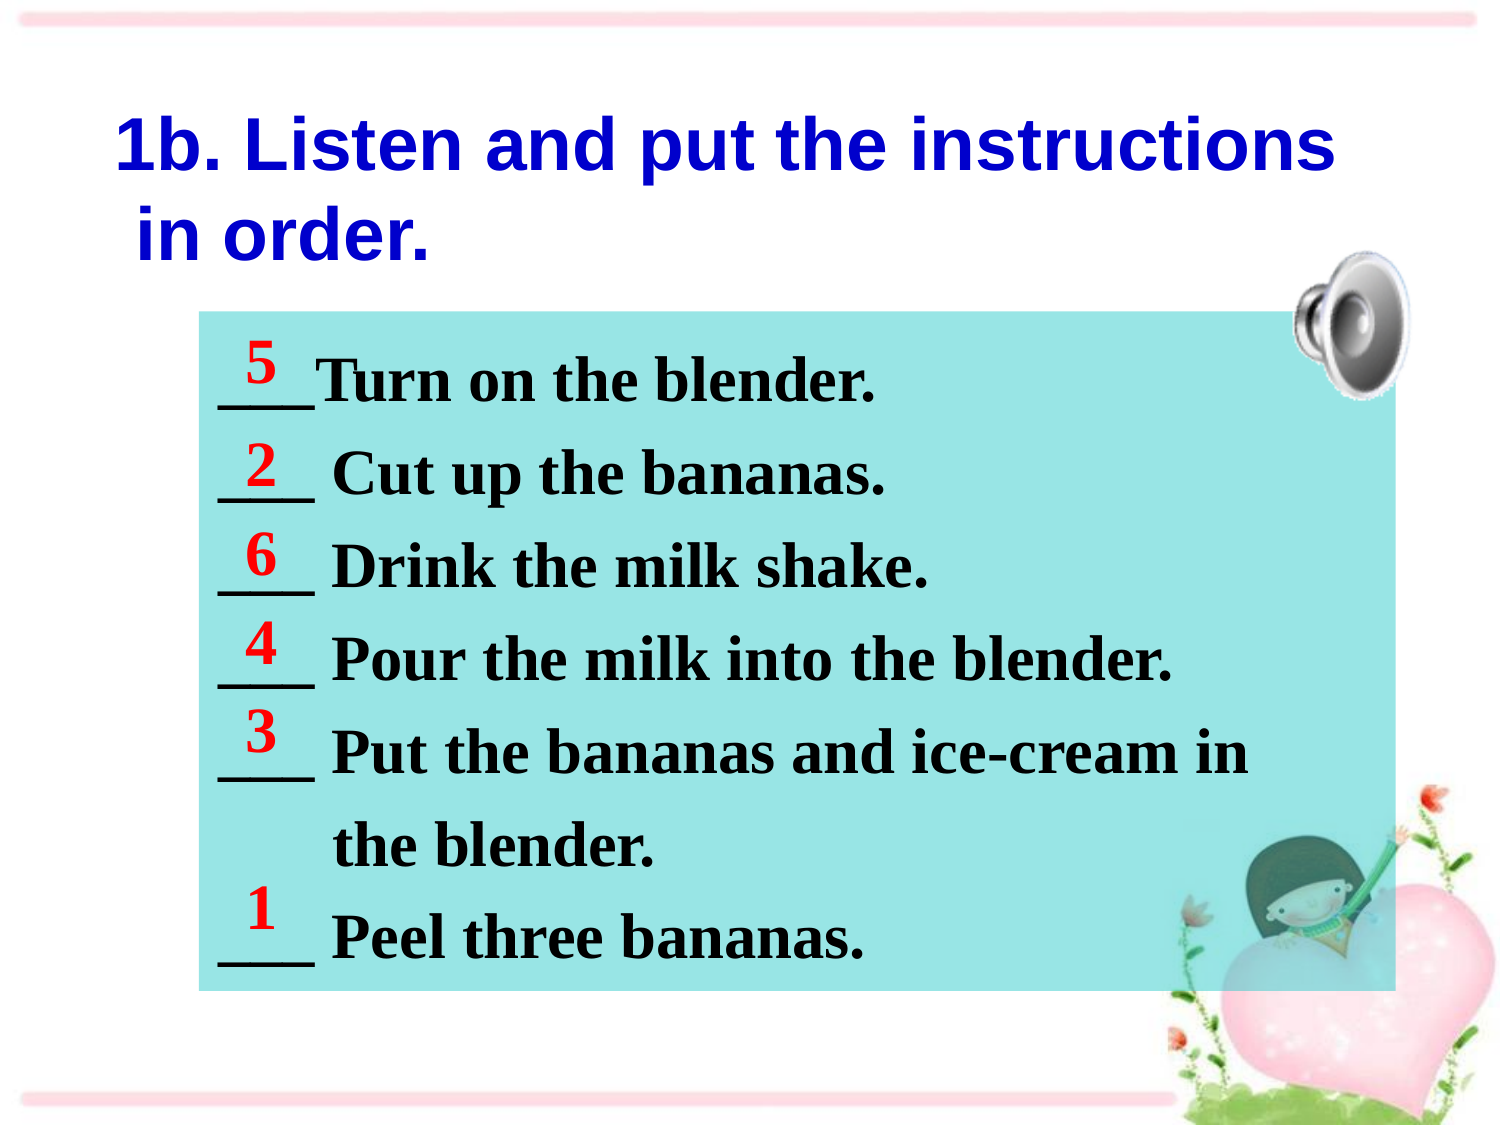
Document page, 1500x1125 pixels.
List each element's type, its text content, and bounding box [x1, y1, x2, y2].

text_box 1b. Listen and put the instructions in order. [99, 87, 1395, 295]
text_box 2 [230, 414, 294, 503]
text_box ___Turn on the blender. ___ Cut up the bananas. ___ Drink the milk shake. ___ Pour the milk into the blender. ___ Put the bananas and ice-cream in the blender. ___ Peel three bananas. [198, 311, 1396, 991]
text_box 6 [230, 503, 294, 596]
picture [0, 0, 1500, 1125]
text_box 3 [230, 685, 298, 774]
text_box 4 [230, 592, 298, 685]
text_box 5 [230, 311, 294, 404]
text_box 1 [230, 857, 294, 951]
